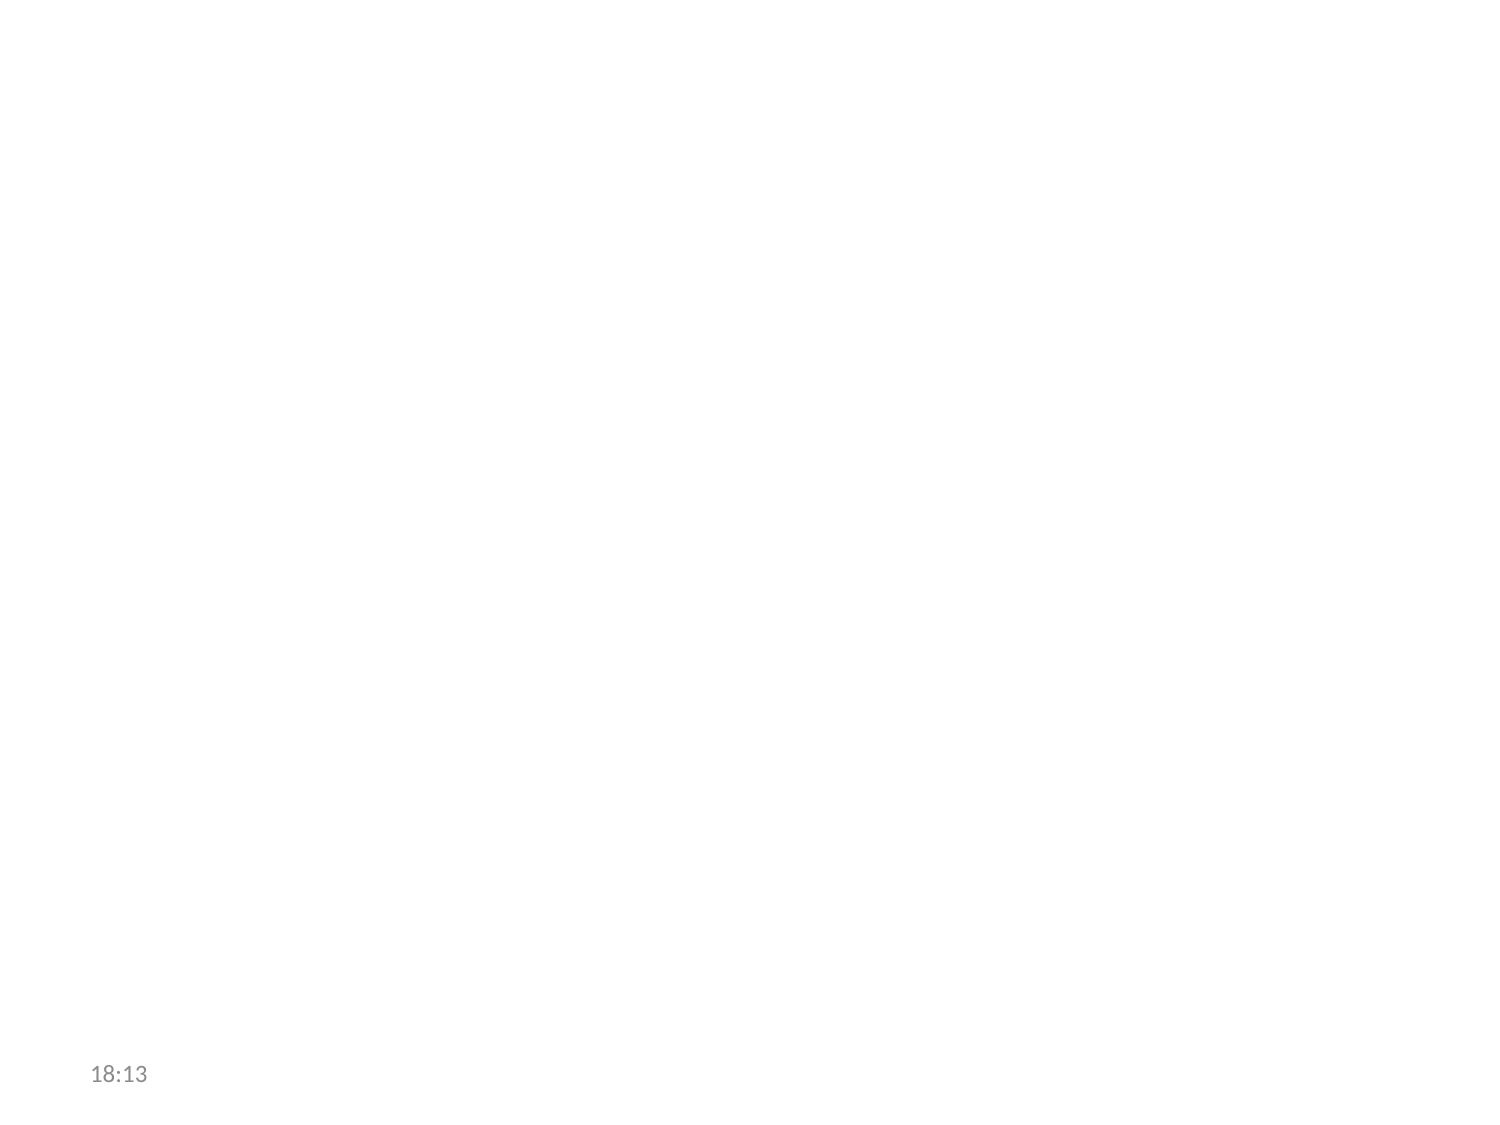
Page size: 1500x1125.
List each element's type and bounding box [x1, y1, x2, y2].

slide_number [75, 1042, 425, 1103]
